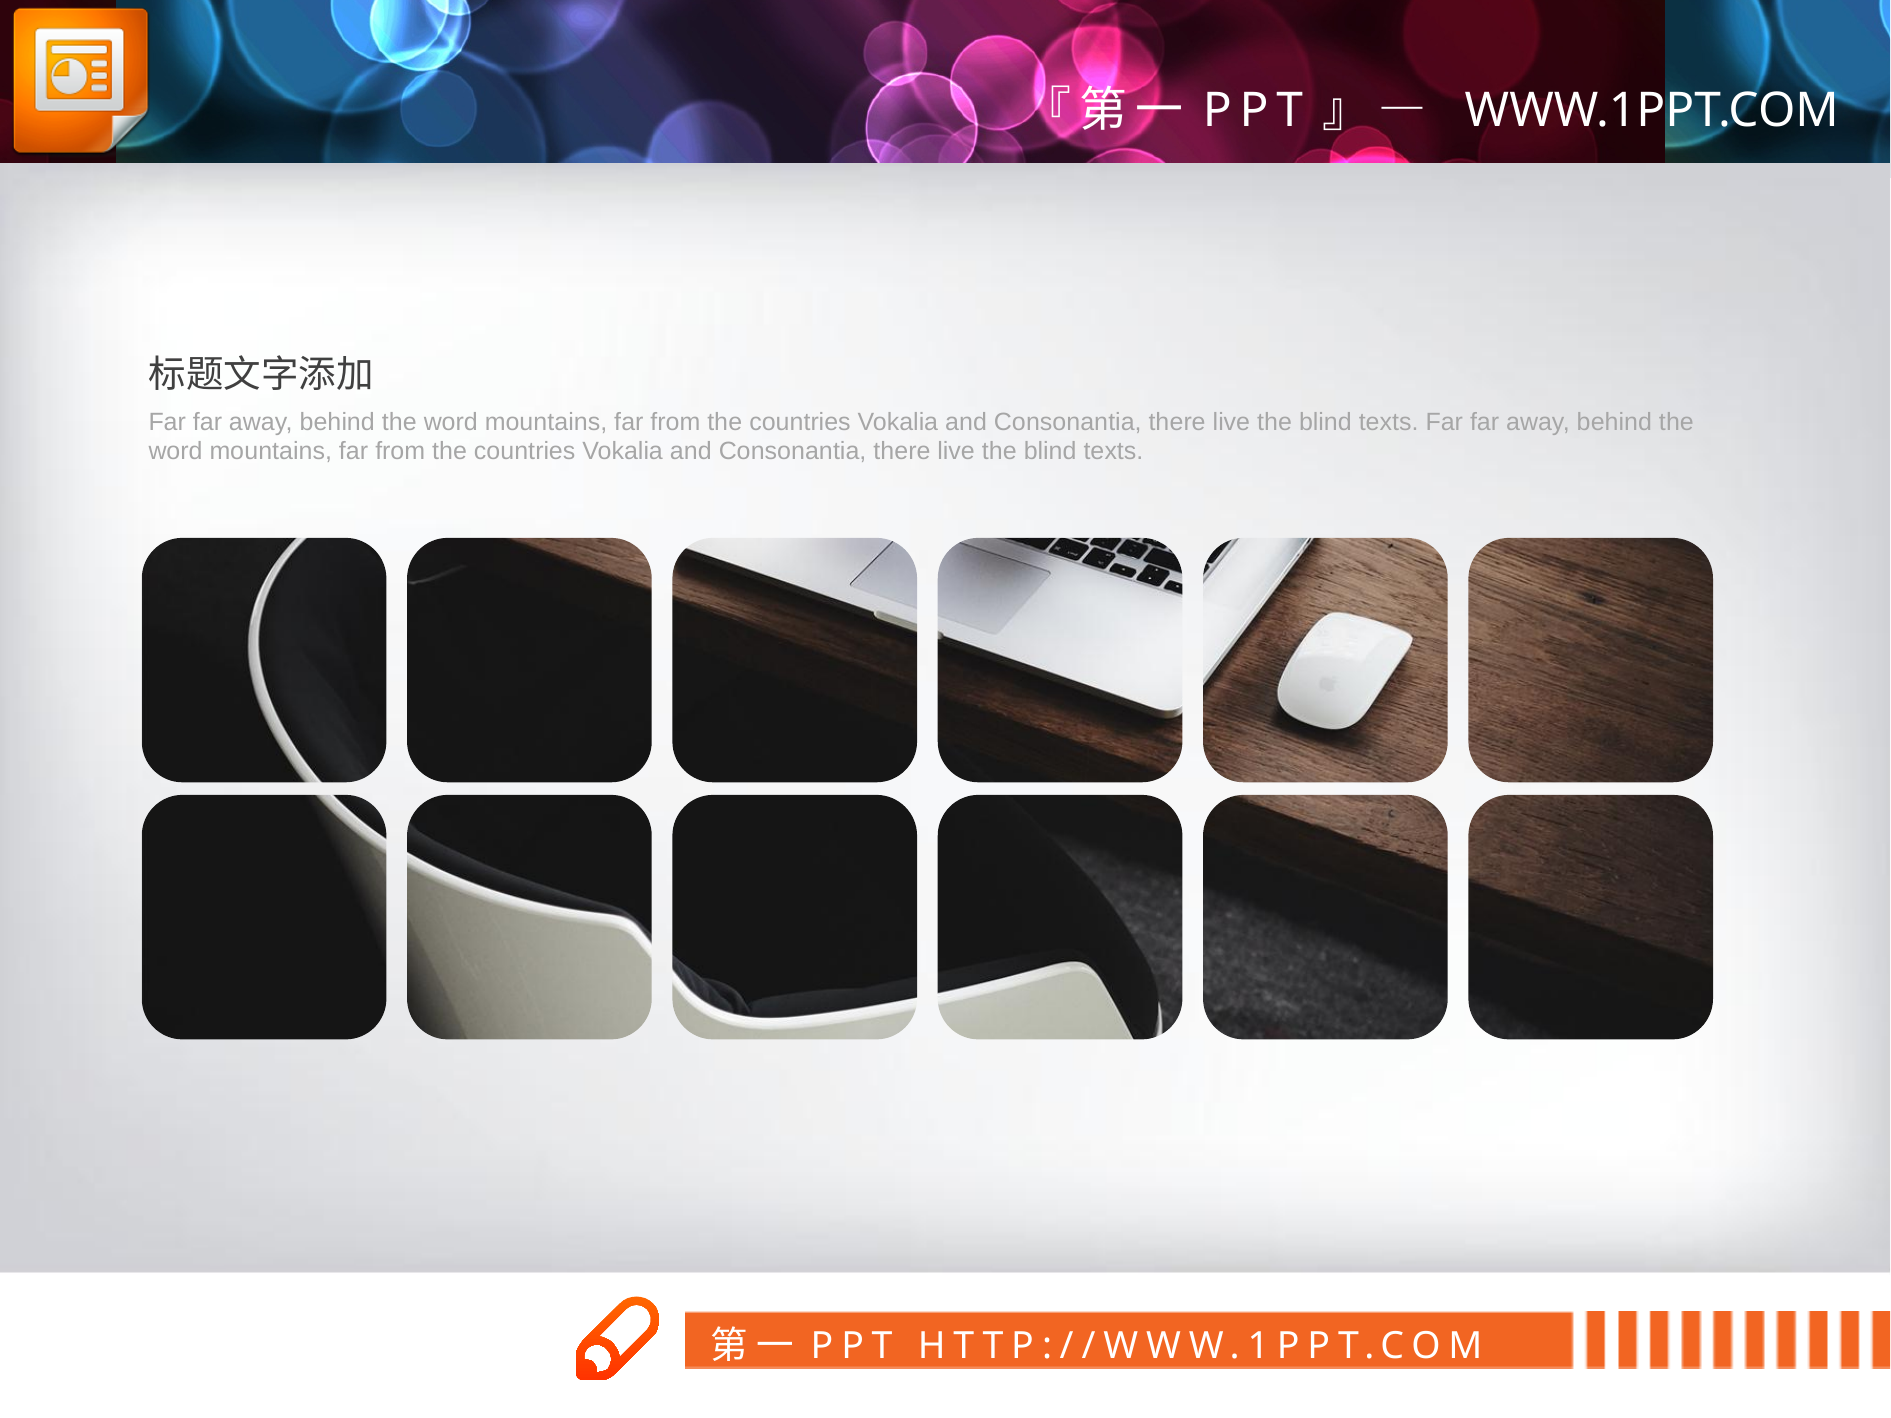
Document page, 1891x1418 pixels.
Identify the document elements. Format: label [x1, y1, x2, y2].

picture [0, 0, 1891, 1275]
text_box [148, 350, 1714, 466]
picture [685, 1311, 1891, 1369]
